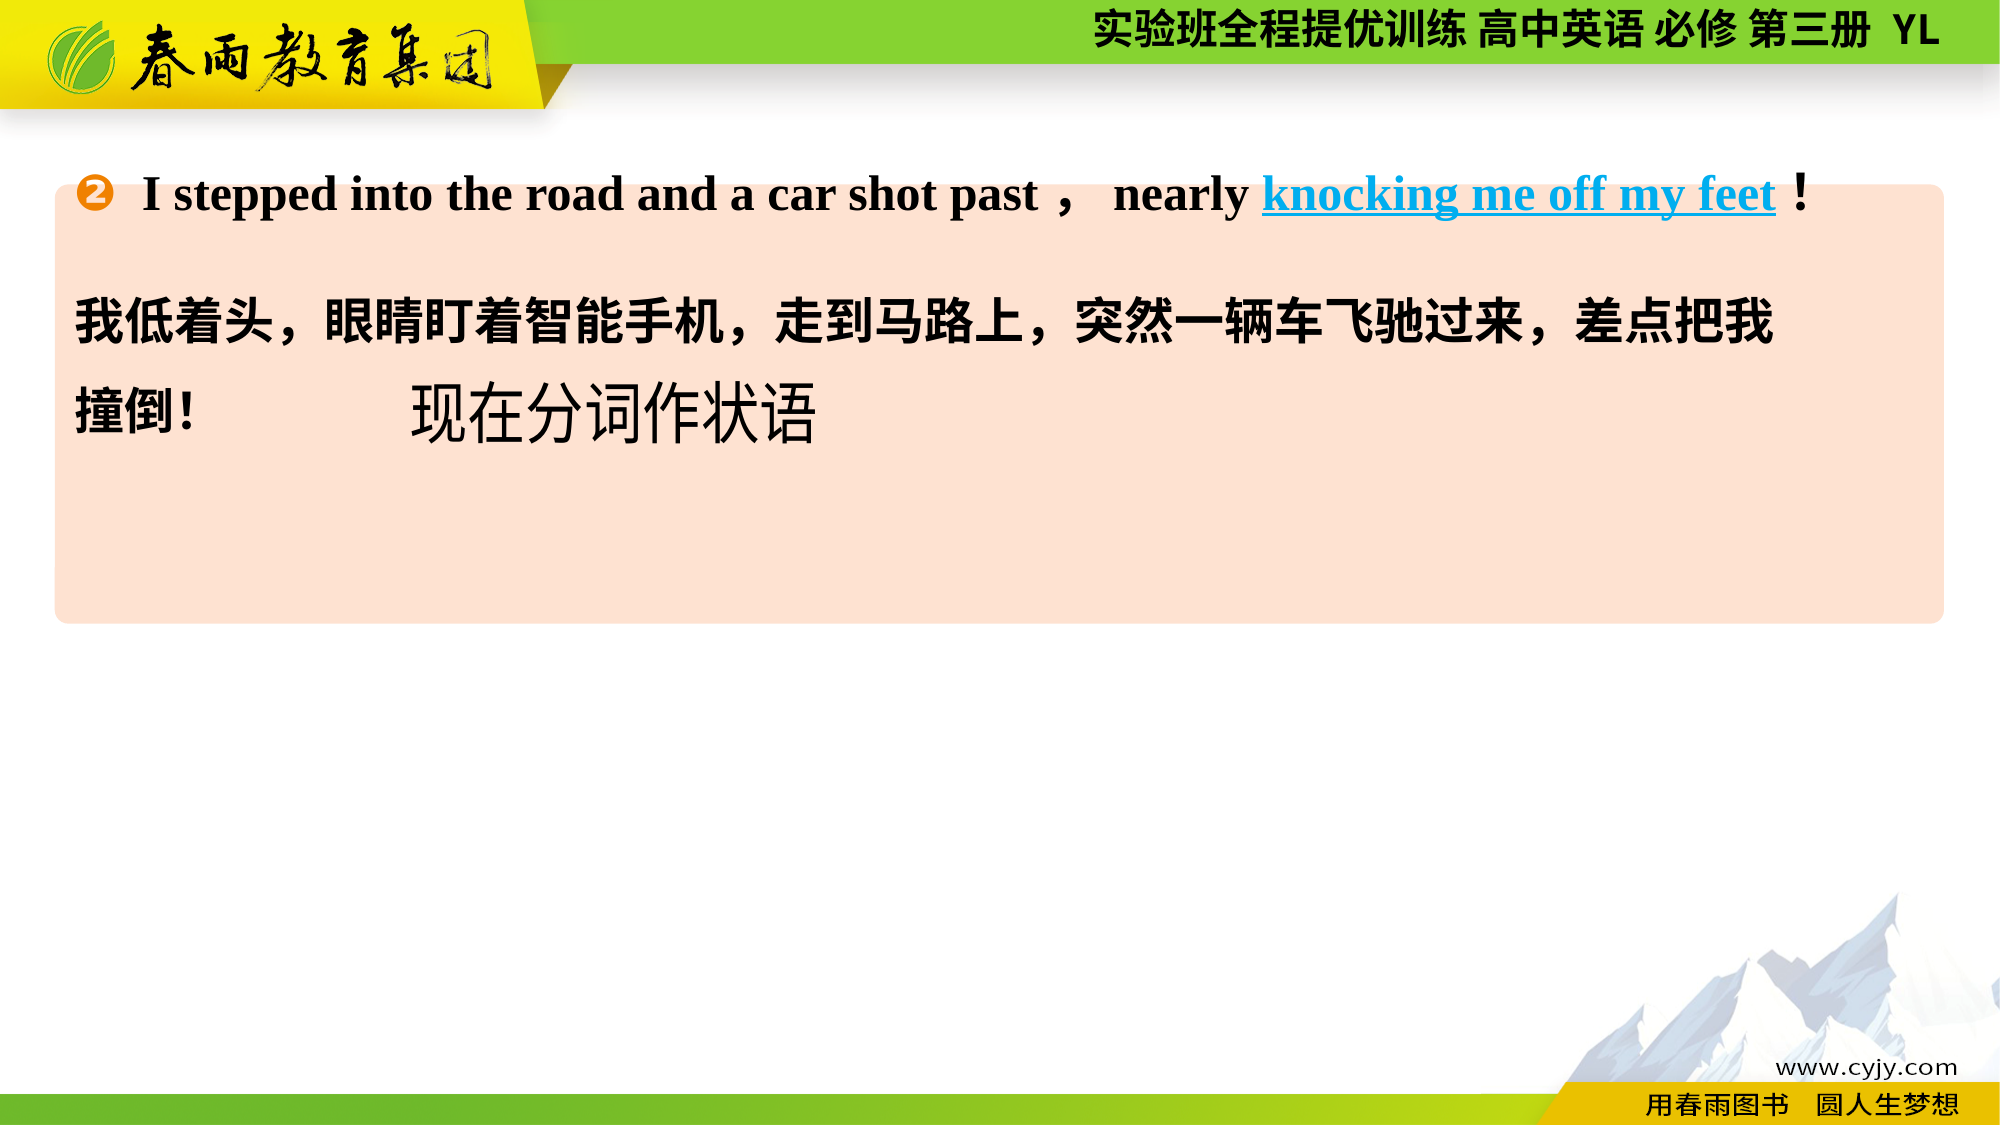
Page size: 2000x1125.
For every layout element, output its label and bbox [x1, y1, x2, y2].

picture [0, 0, 2000, 1125]
text_box [54, 184, 1944, 624]
